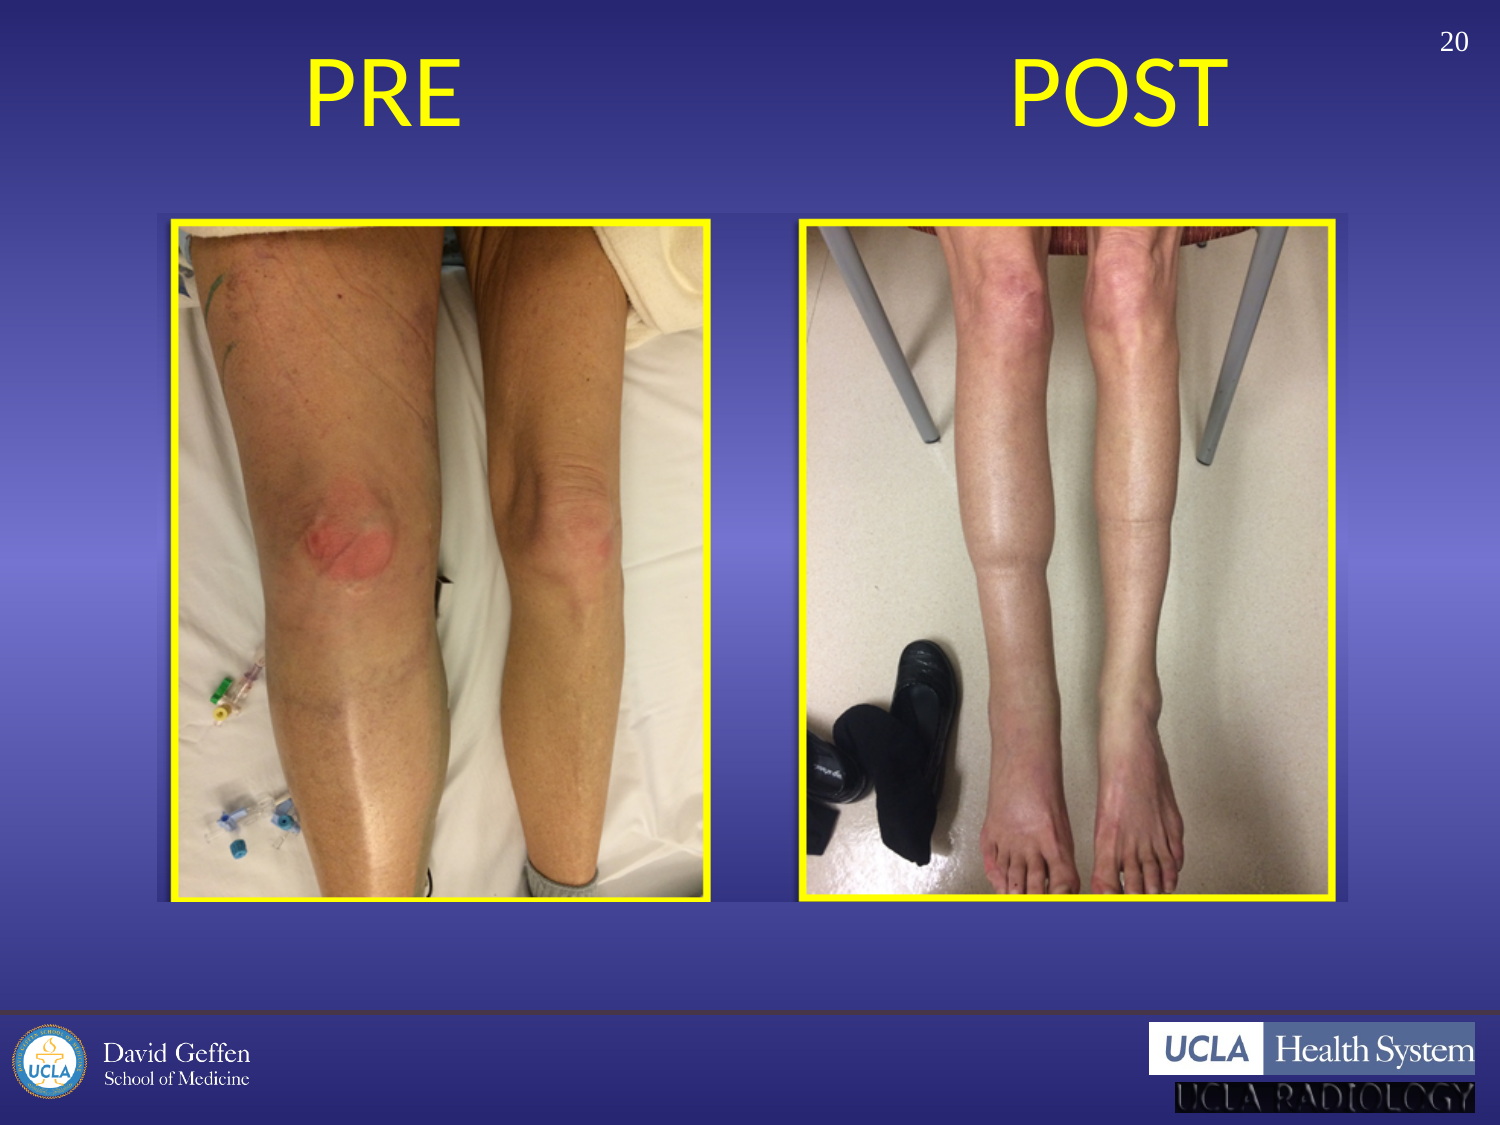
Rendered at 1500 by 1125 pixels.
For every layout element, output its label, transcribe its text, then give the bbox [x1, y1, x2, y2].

slide_number 20 [1425, 15, 1500, 75]
picture [1149, 1022, 1475, 1075]
picture [12, 1024, 88, 1099]
text_box PRE [303, 22, 465, 148]
picture [156, 212, 1349, 902]
picture [99, 1028, 250, 1095]
text_box POST [1008, 22, 1230, 148]
picture [1175, 1082, 1475, 1113]
